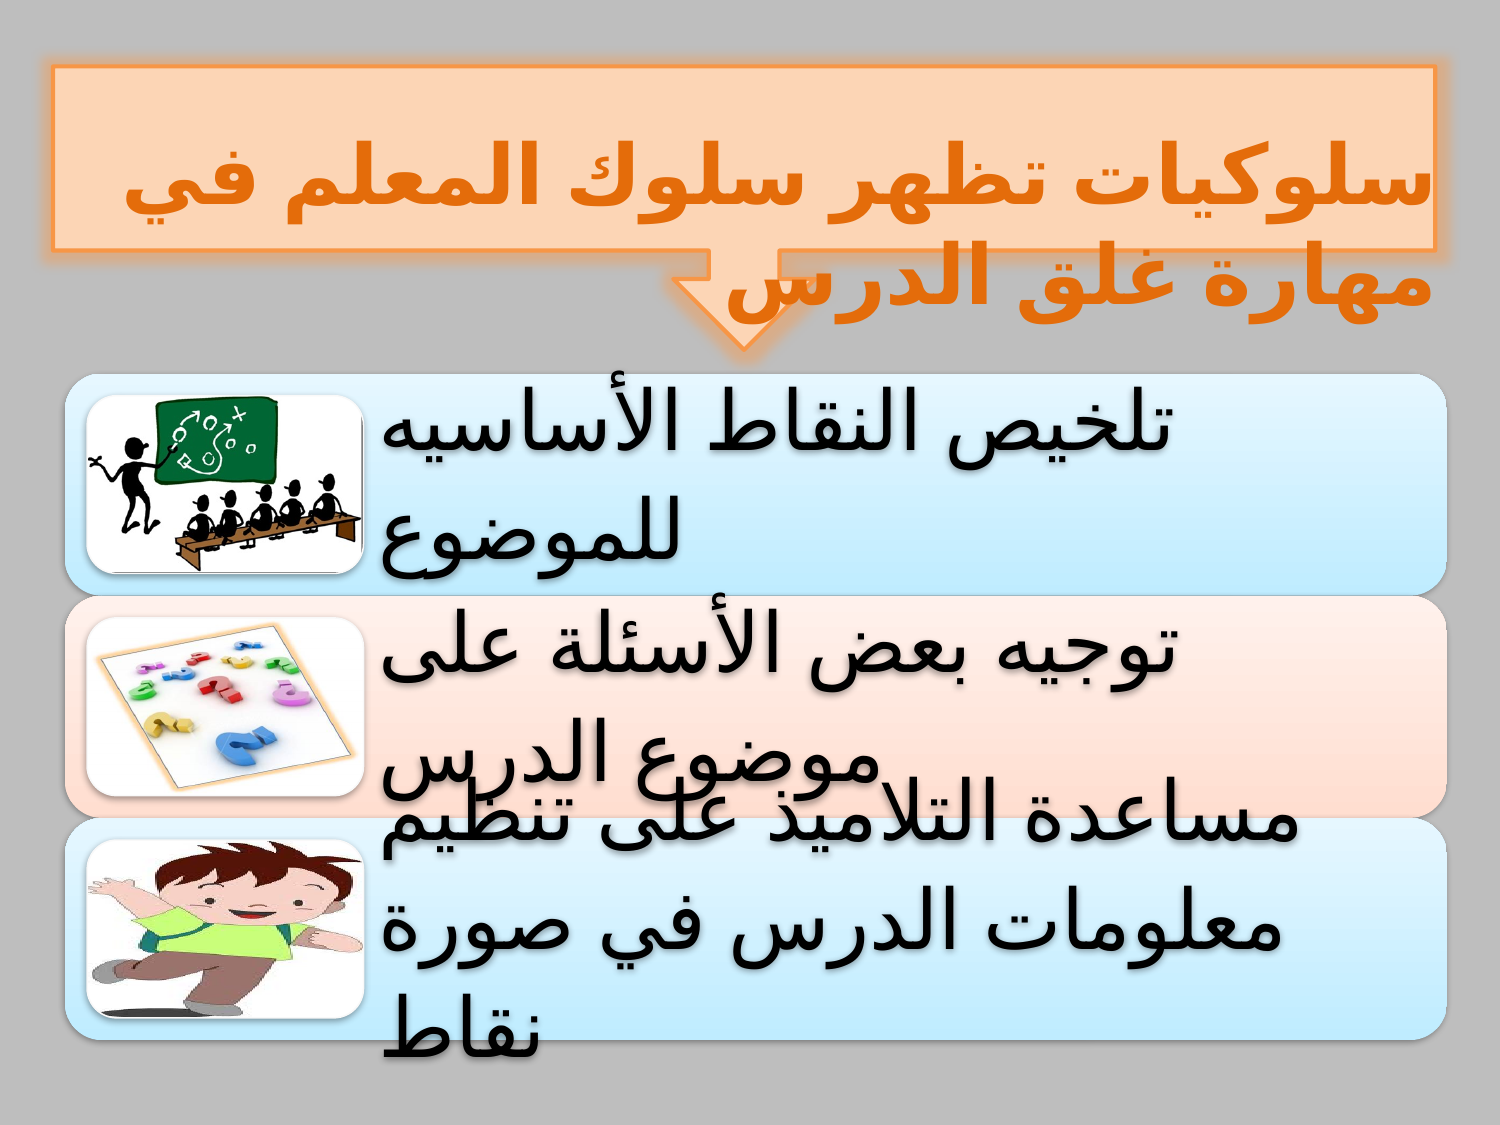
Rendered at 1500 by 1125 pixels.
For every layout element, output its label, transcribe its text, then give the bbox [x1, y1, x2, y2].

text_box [64, 373, 1448, 1041]
text_box سلوكيات تظهر سلوك المعلم في مهارة غلق الدرس [53, 113, 1453, 329]
text_box [720, 329, 768, 352]
text_box [50, 64, 1438, 253]
